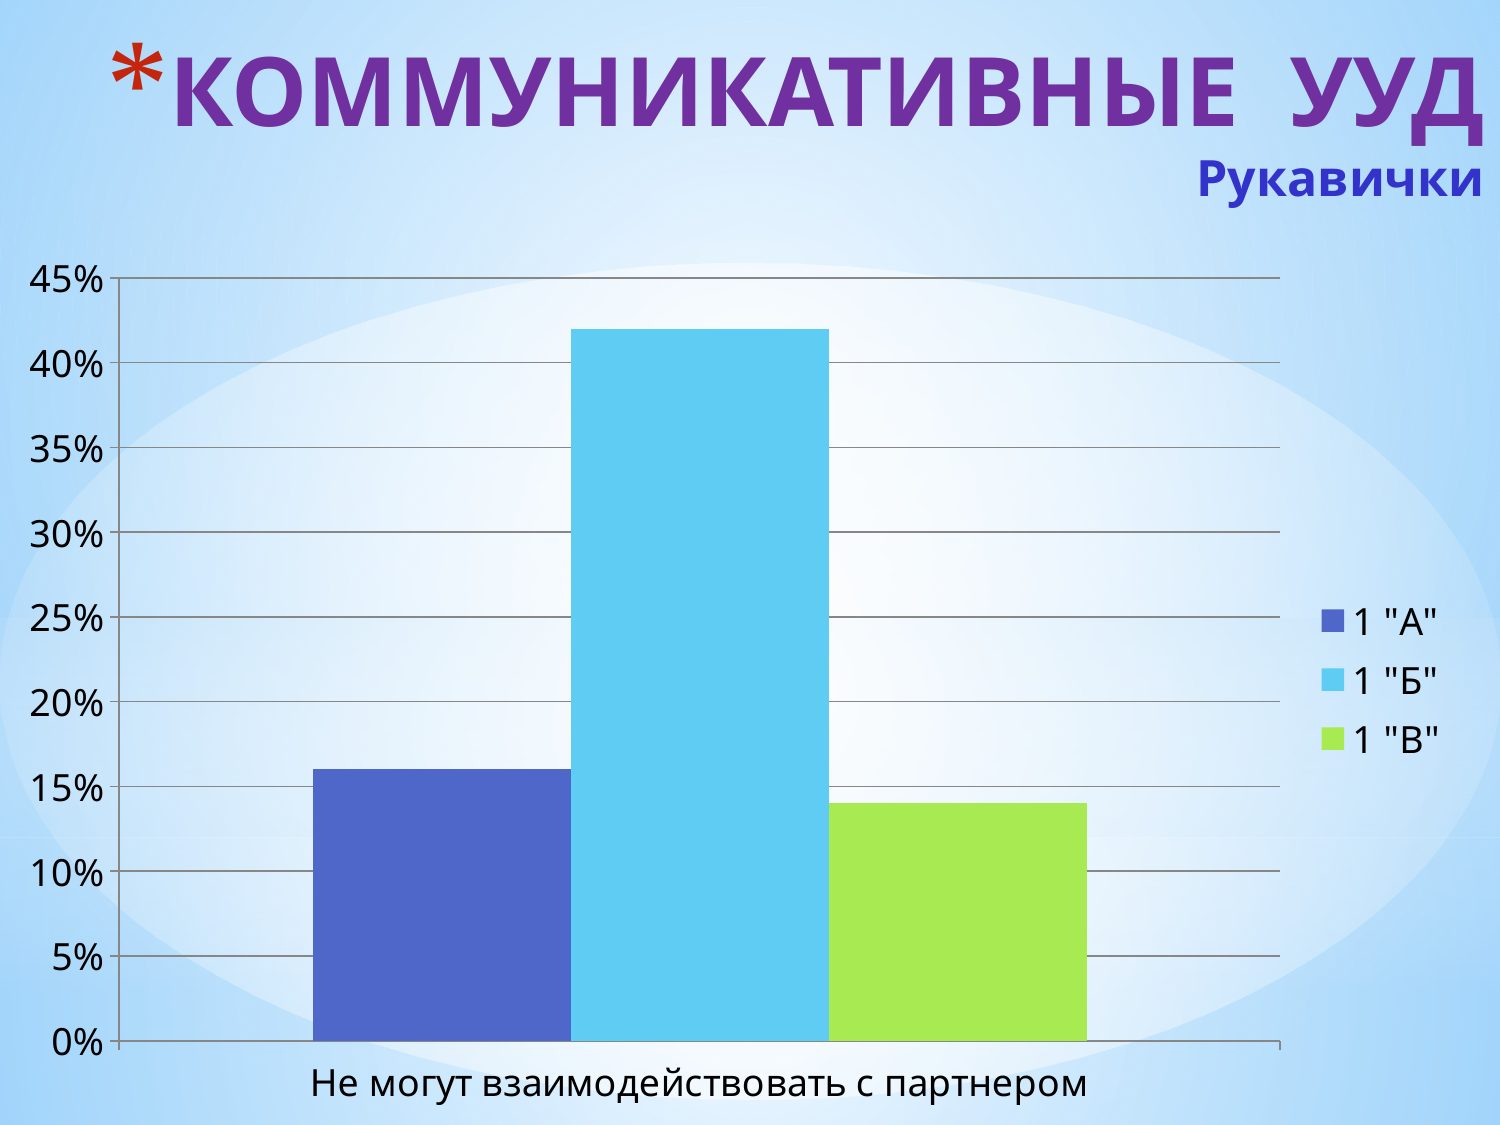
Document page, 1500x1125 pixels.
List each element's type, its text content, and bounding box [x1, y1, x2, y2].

chart [0, 234, 1466, 1125]
title КОММУНИКАТИВНЫЕ УУД Рукавички [82, 23, 1500, 141]
